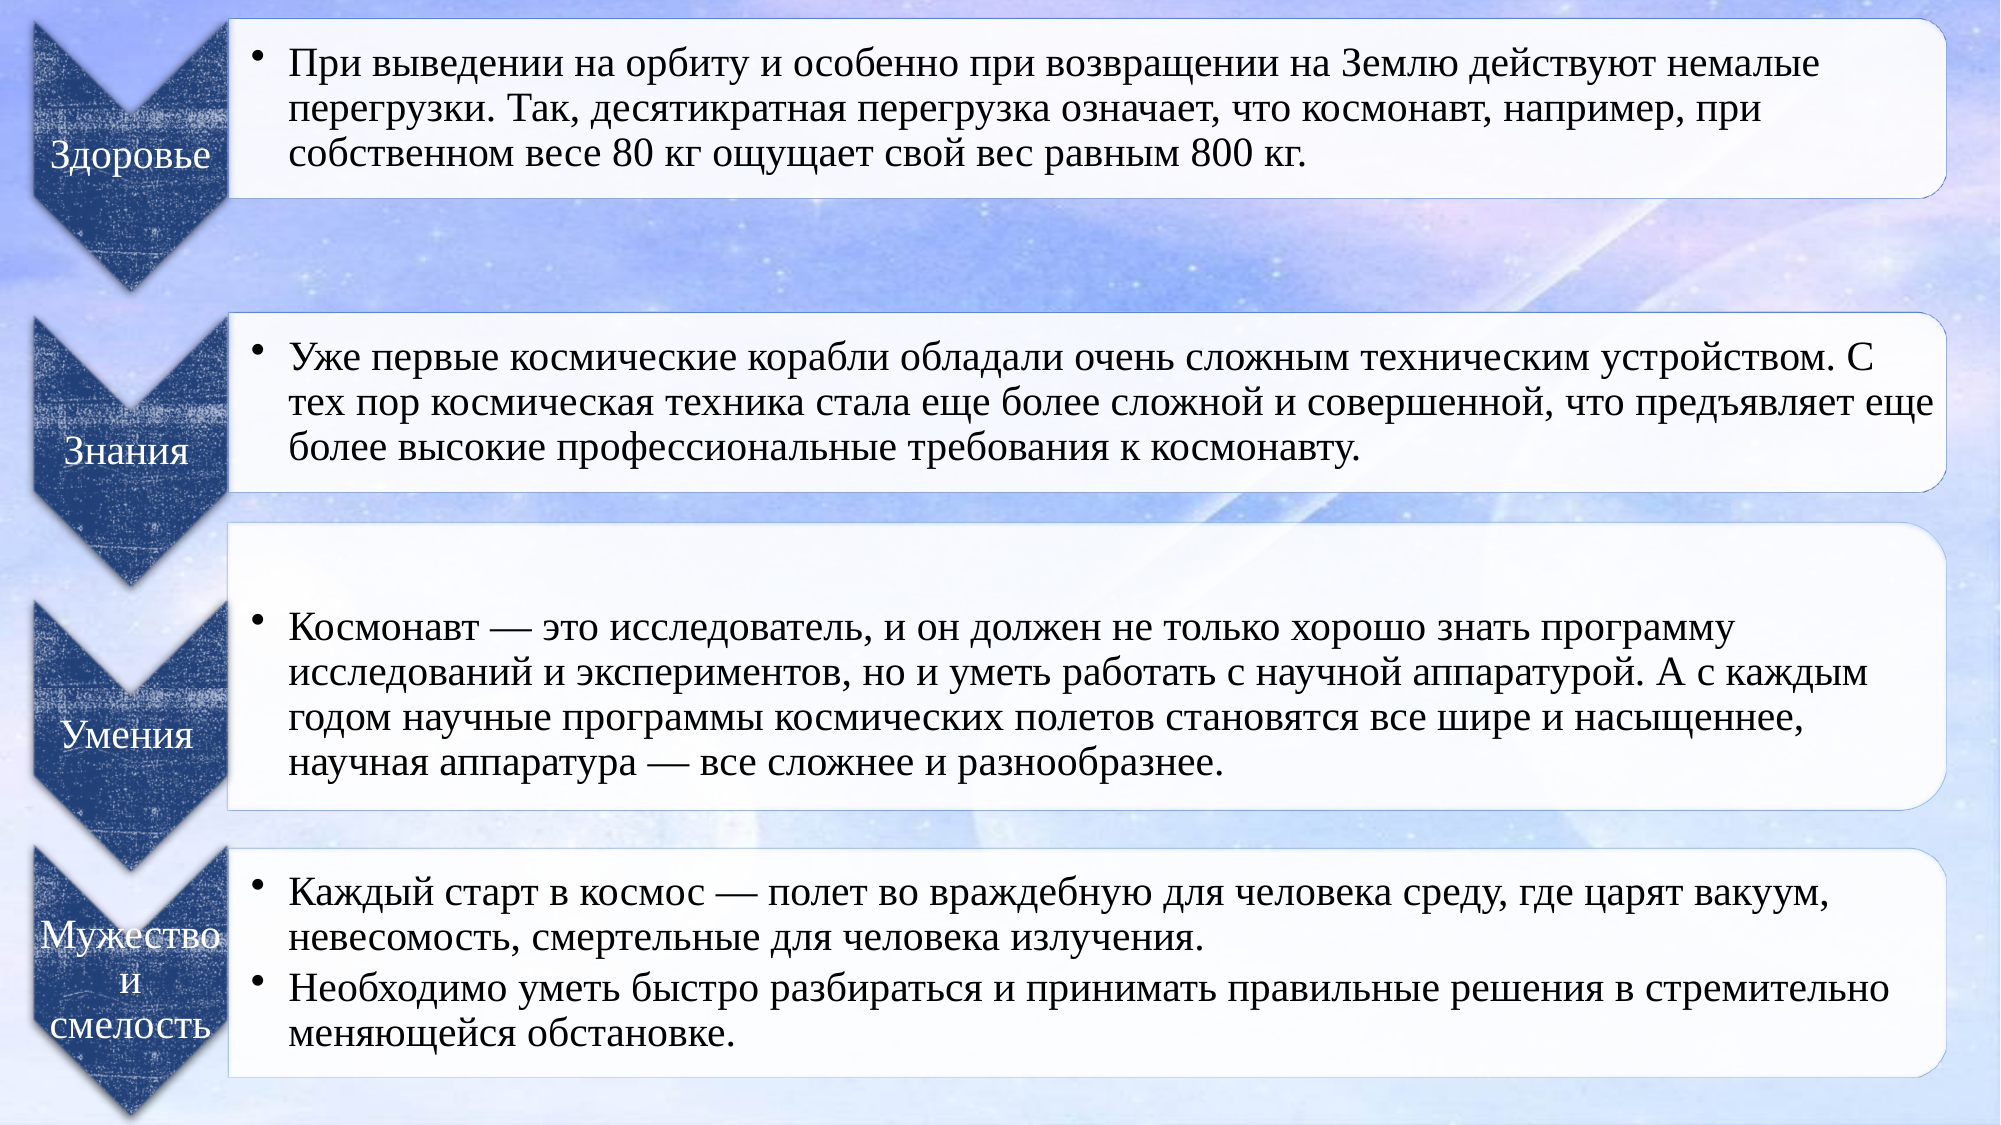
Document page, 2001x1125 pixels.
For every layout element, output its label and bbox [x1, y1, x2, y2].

text_box [34, 18, 1943, 1125]
picture [0, 0, 2001, 1125]
